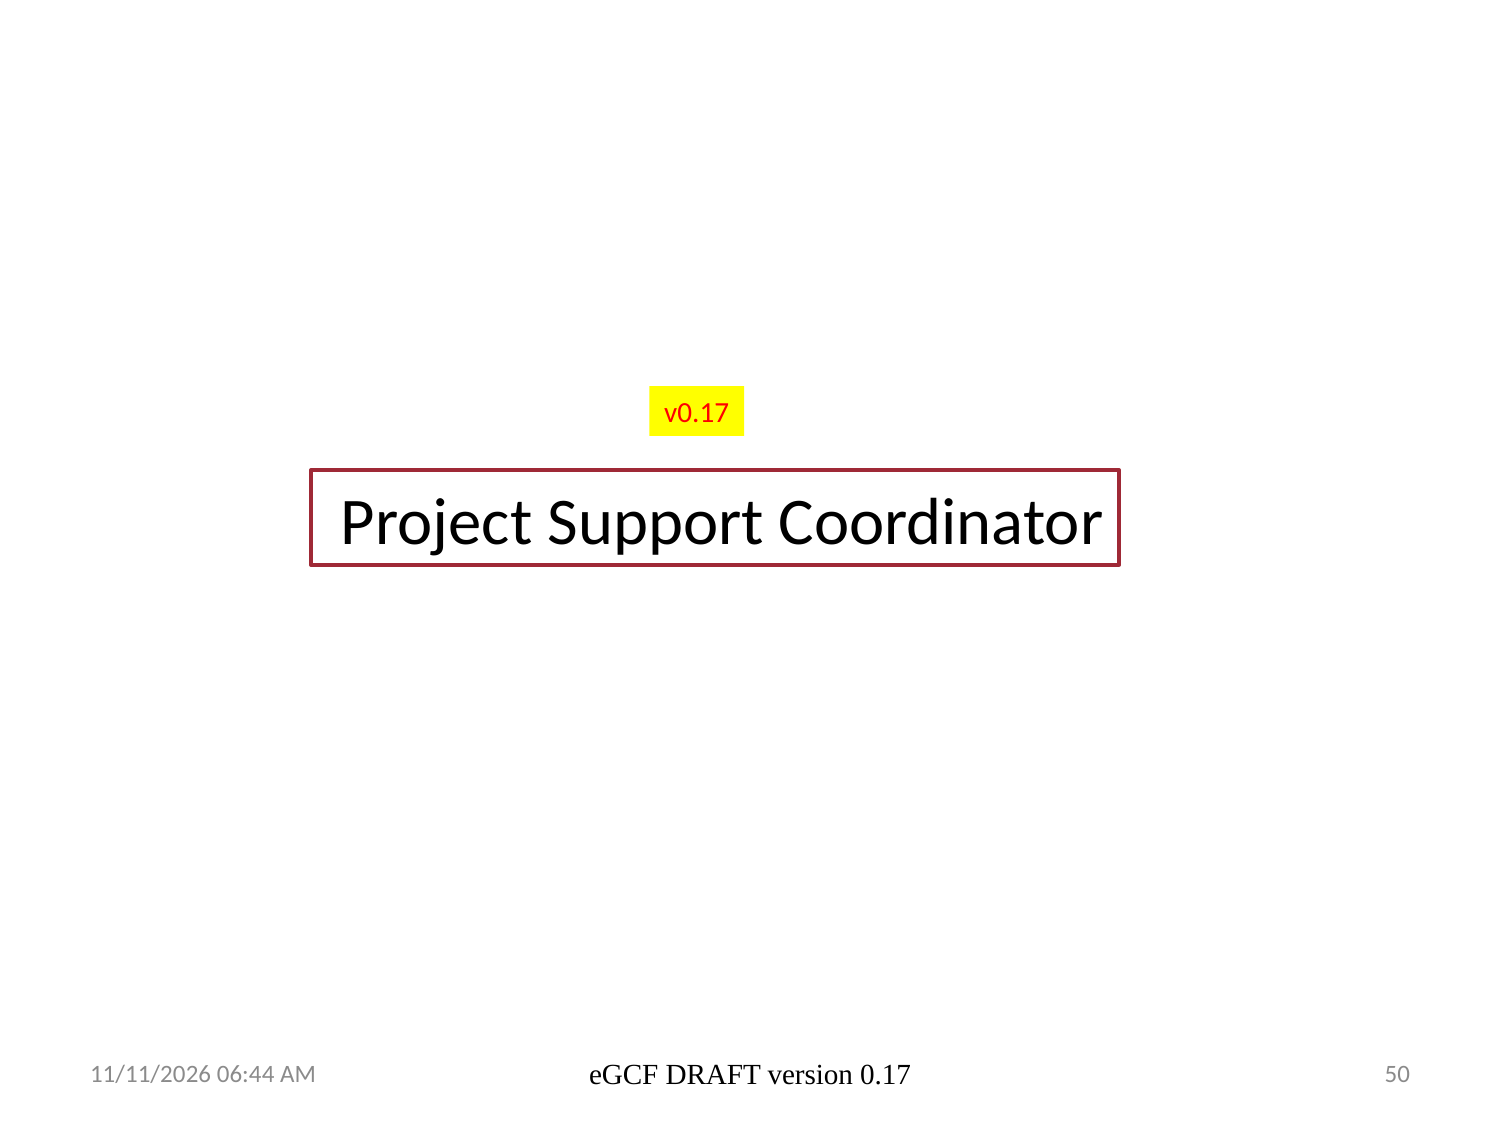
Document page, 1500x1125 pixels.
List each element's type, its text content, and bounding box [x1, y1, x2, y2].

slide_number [75, 1042, 425, 1103]
footer eGCF DRAFT version 0.17 [512, 1042, 988, 1103]
text_box v0.17 [649, 386, 745, 436]
text_box Project Support Coordinator [309, 468, 1121, 567]
slide_number 50 [1074, 1042, 1425, 1103]
